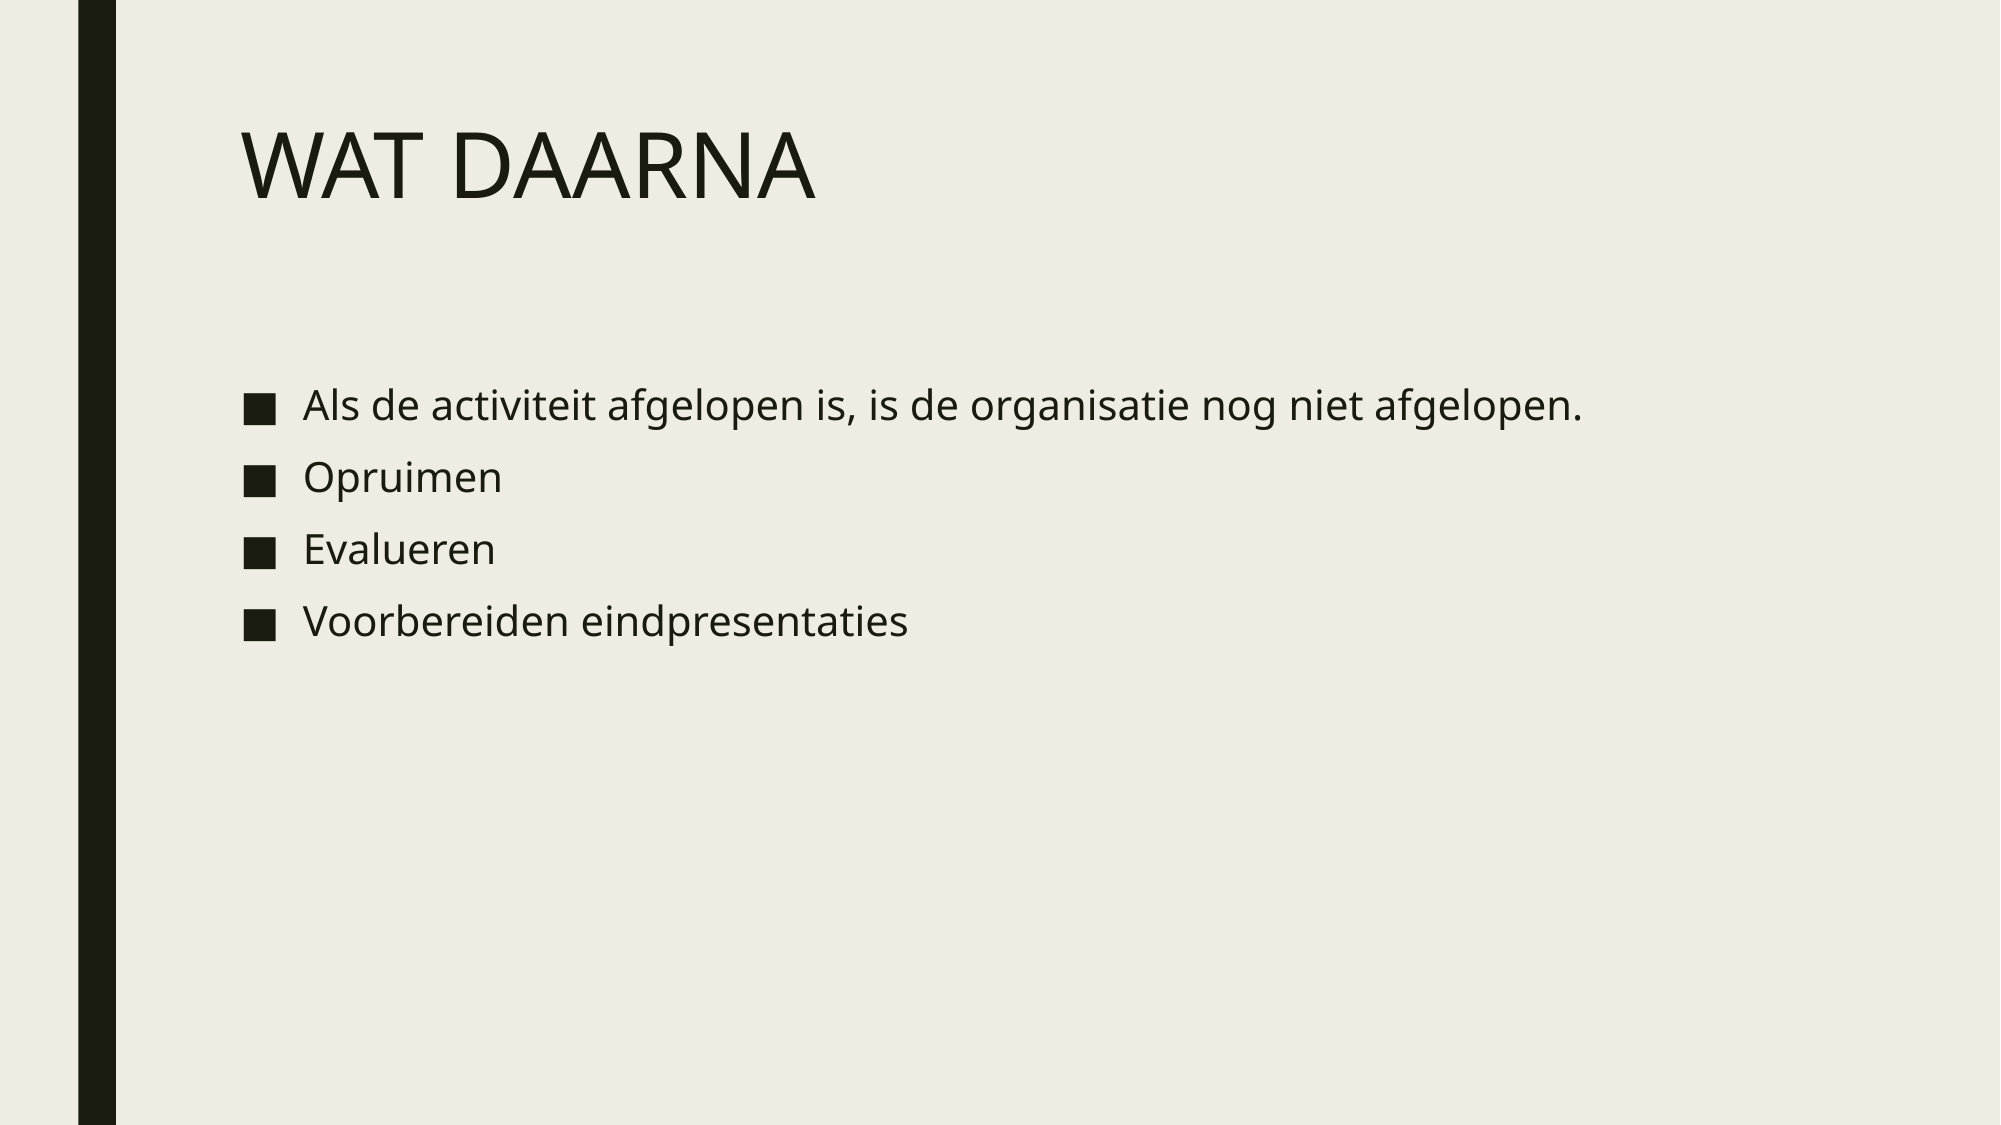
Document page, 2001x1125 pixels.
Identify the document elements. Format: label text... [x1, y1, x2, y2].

title WAT DAARNA [225, 112, 1800, 357]
list Als de activiteit afgelopen is, is de organisatie nog niet afgelopen. Opruimen Evalueren Voorbereiden eindpresentaties [225, 375, 1800, 963]
